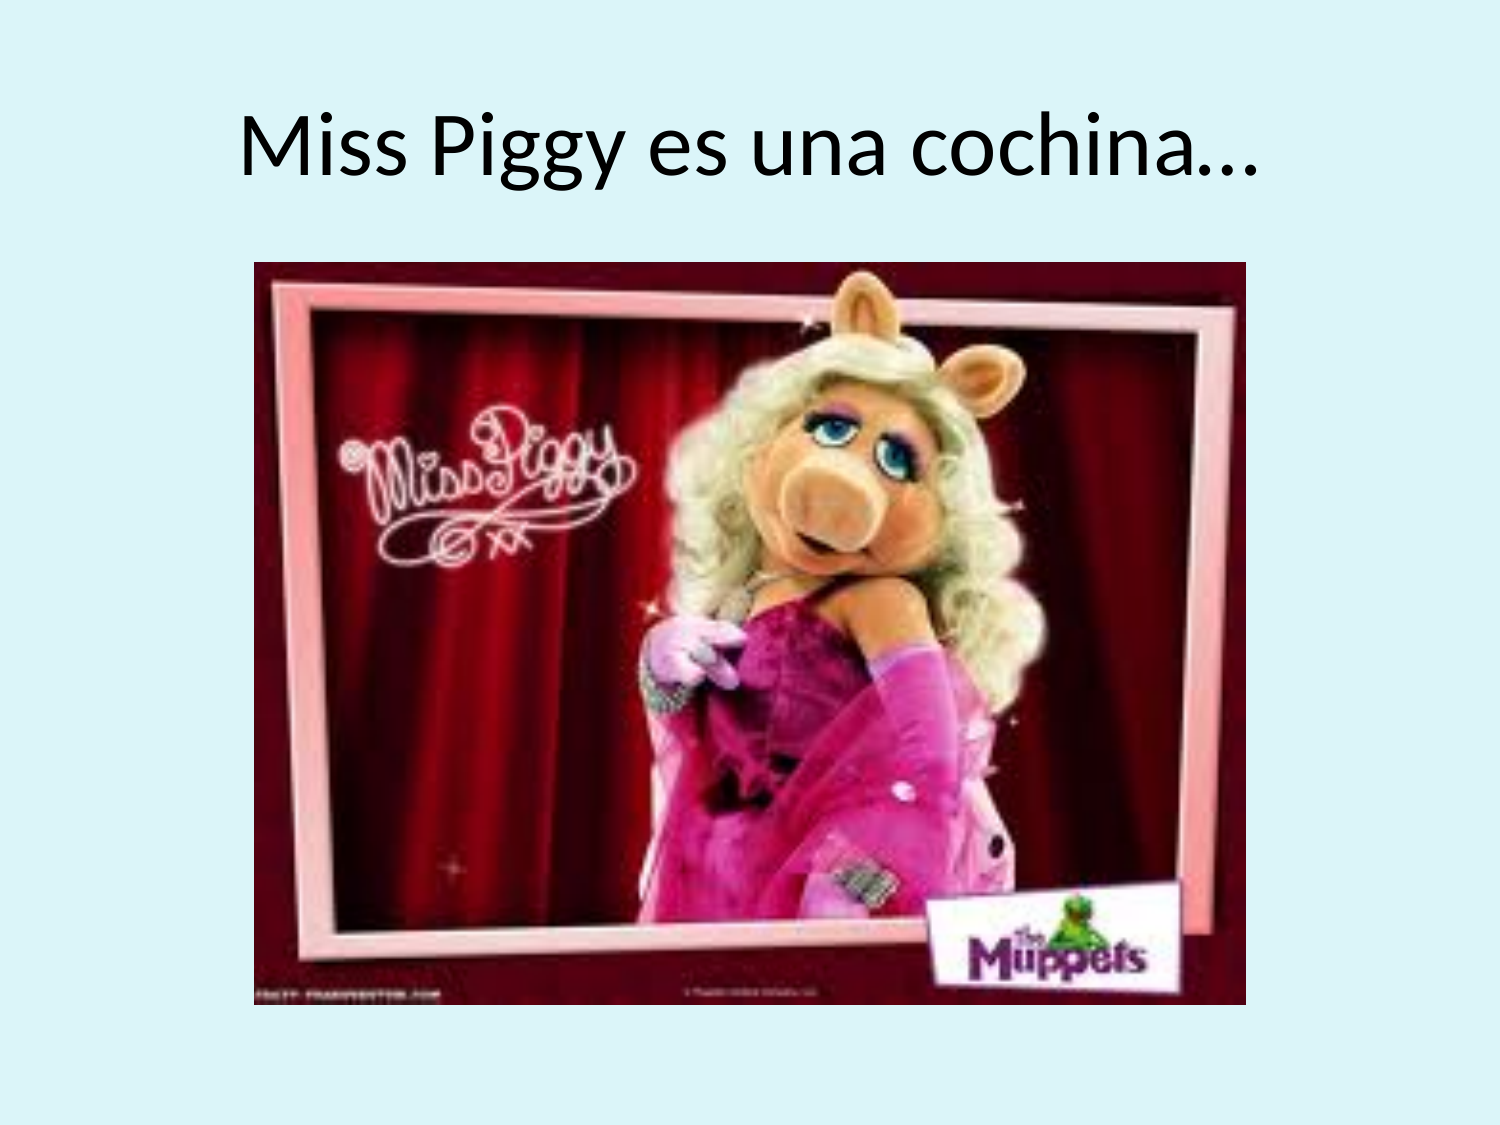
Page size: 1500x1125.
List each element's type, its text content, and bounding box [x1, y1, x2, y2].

title Miss Piggy es una cochina… [75, 45, 1425, 233]
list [74, 262, 1426, 1006]
